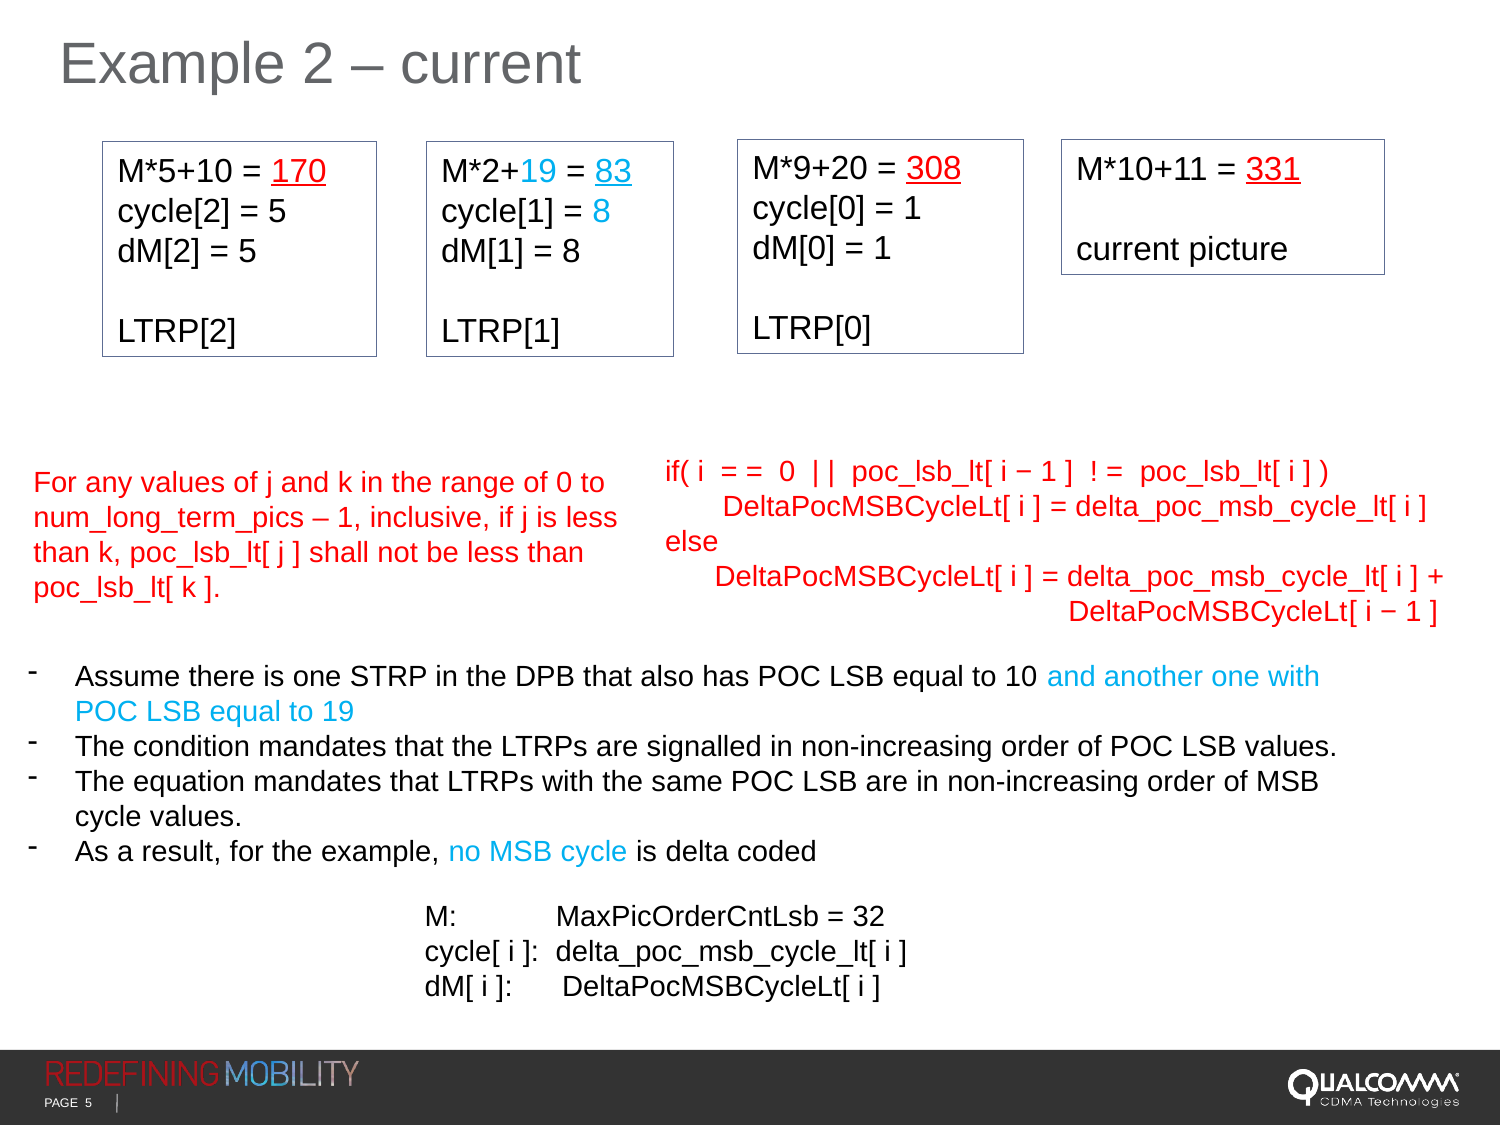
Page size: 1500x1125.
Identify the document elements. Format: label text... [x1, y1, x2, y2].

text_box M: MaxPicOrderCntLsb = 32 cycle[ i ]: delta_poc_msb_cycle_lt[ i ] dM[ i ]: DeltaPocMSBCycleLt[ i ] [409, 910, 989, 1010]
picture [31, 1049, 369, 1098]
text_box if( i = = 0 | | poc_lsb_lt[ i − 1 ] ! = poc_lsb_lt[ i ] ) DeltaPocMSBCycleLt[ i ] = delta_poc_msb_cycle_lt[ i ] else DeltaPocMSBCycleLt[ i ] = delta_poc_msb_cycle_lt[ i ] + DeltaPocMSBCycleLt[ i − 1 ] [650, 445, 1484, 635]
text_box M*2+19 = 83 cycle[1] = 8 dM[1] = 8 LTRP[1] [426, 141, 674, 357]
text_box M*9+20 = 308 cycle[0] = 1 dM[0] = 1 LTRP[0] [737, 139, 1024, 354]
picture [1278, 1058, 1478, 1114]
text_box For any values of j and k in the range of 0 to num_long_term_pics – 1, inclusive, if j is less than k, poc_lsb_lt[ j ] shall not be less than poc_lsb_lt[ k ]. [18, 455, 650, 611]
title Example 2 – current [44, 20, 1483, 113]
text_box M*5+10 = 170 cycle[2] = 5 dM[2] = 5 LTRP[2] [102, 141, 377, 357]
text_box Assume there is one STRP in the DPB that also has POC LSB equal to 10 and another one with POC LSB equal to 19 The condition mandates that the LTRPs are signalled in non-increasing order of POC LSB values. The equation mandates that LTRPs with the same POC LSB are in non-increasing order of MSB cycle values. As a result, for the example, no MSB cycle is delta coded [13, 649, 1385, 910]
text_box M*10+11 = 331 current picture [1061, 139, 1385, 275]
